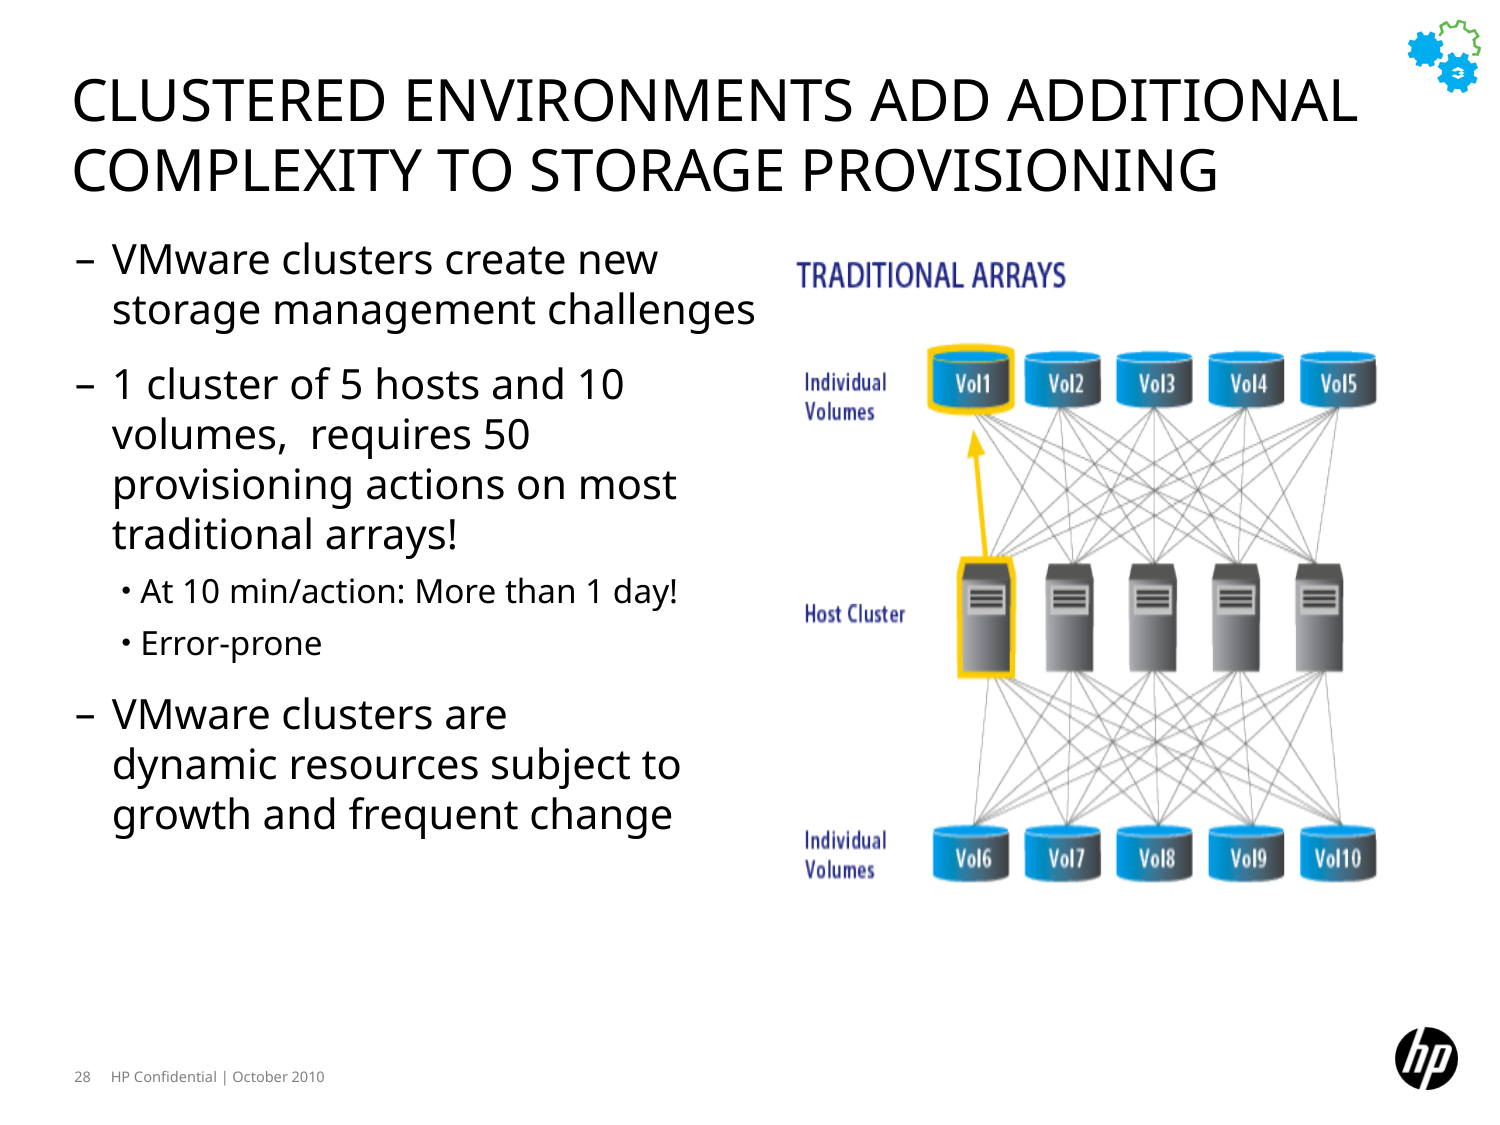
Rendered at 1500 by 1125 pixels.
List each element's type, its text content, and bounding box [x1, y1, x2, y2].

list VMware clusters create new storage management challenges 1 cluster of 5 hosts and 10 volumes, requires 50 provisioning actions on most traditional arrays! At 10 min/action: More than 1 day! Error-prone VMware clusters are dynamic resources subject to growth and frequent change [59, 224, 789, 1006]
title Clustered environments add additional complexity to storage provisioning [55, 55, 1451, 199]
picture [1393, 1025, 1460, 1092]
picture [1399, 12, 1488, 101]
picture [779, 241, 1449, 909]
